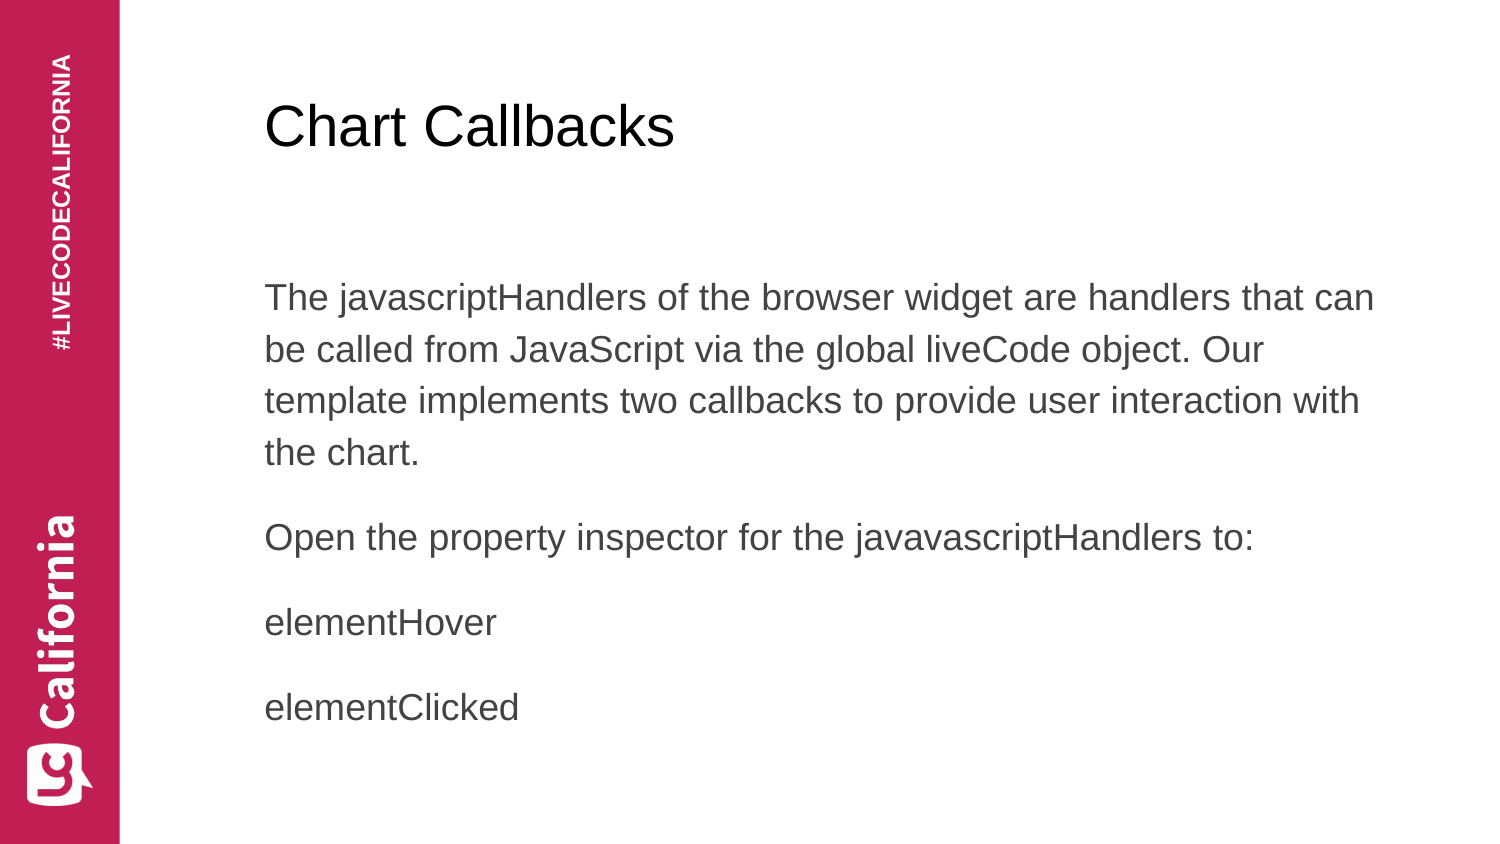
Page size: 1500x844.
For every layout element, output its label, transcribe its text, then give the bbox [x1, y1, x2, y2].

list The javascriptHandlers of the browser widget are handlers that can be called from JavaScript via the global liveCode object. Our template implements two callbacks to provide user interaction with the chart. Open the property inspector for the javavascriptHandlers to: elementHover elementClicked [249, 251, 1417, 820]
picture [0, 0, 120, 844]
title Chart Callbacks [249, 72, 1417, 170]
